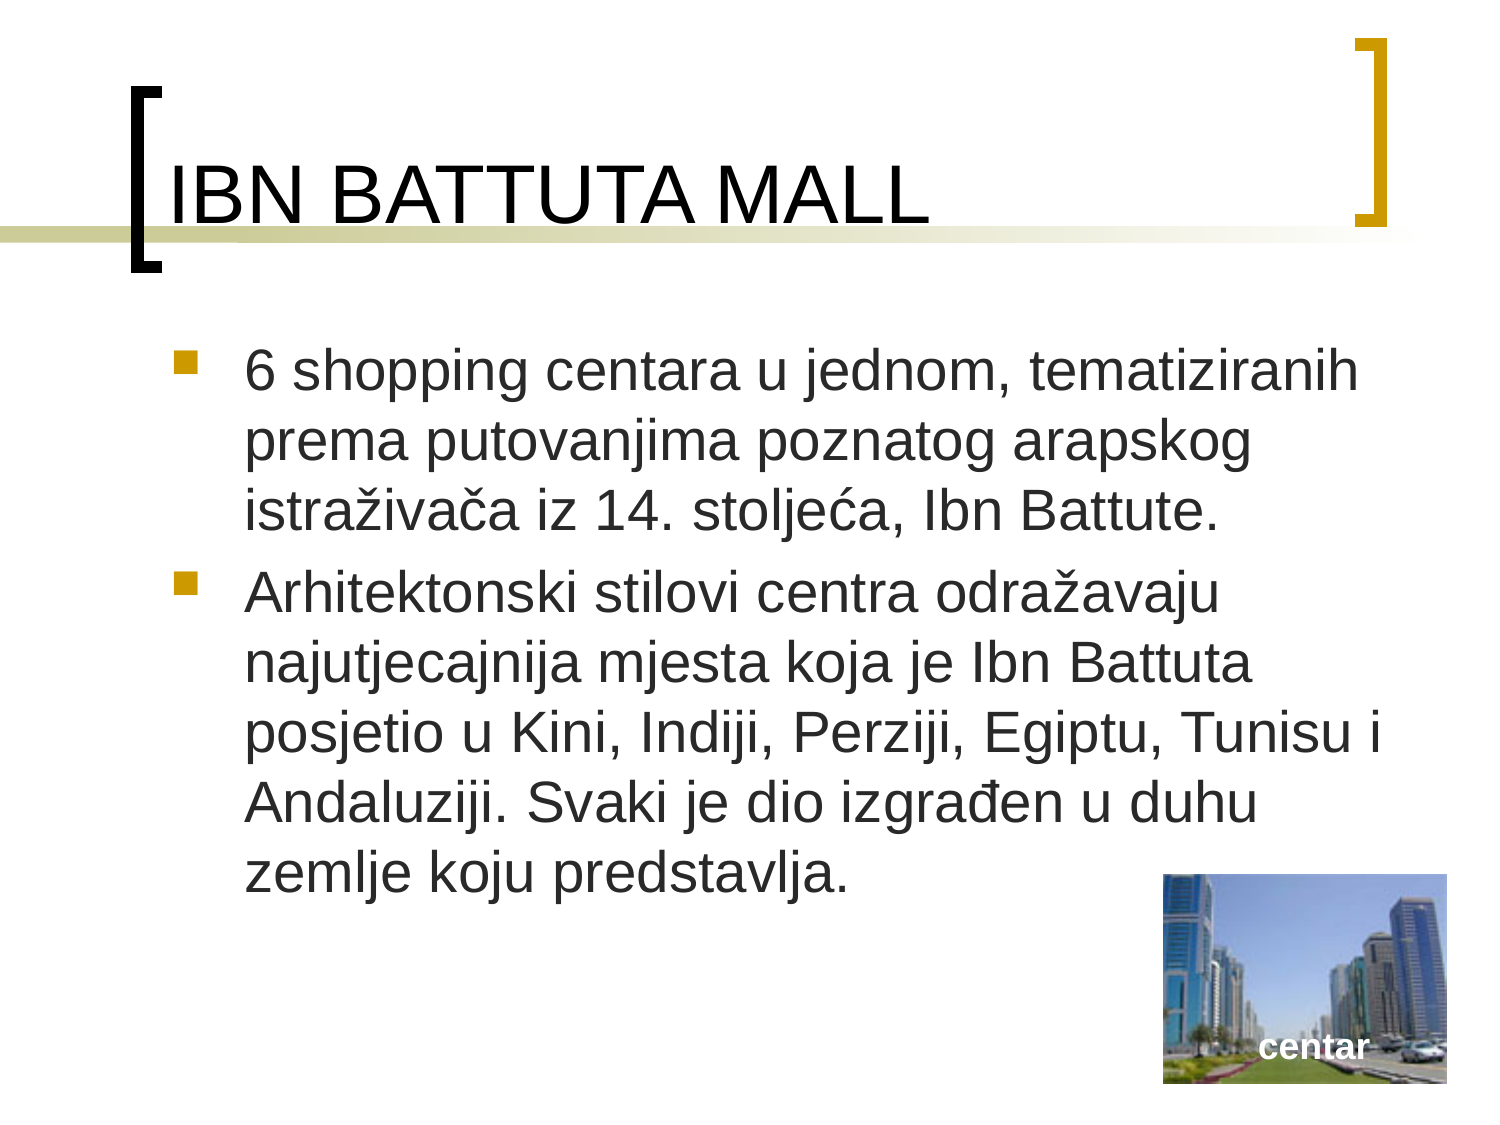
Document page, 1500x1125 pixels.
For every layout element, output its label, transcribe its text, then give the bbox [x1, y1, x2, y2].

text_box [1163, 874, 1448, 1085]
list 6 shopping centara u jednom, tematiziranih prema putovanjima poznatog arapskog istraživača iz 14. stoljeća, Ibn Battute. Arhitektonski stilovi centra odražavaju najutjecajnija mjesta koja je Ibn Battuta posjetio u Kini, Indiji, Perziji, Egiptu, Tunisu i Andaluziji. Svaki je dio izgrađen u duhu zemlje koju predstavlja. [155, 324, 1413, 1001]
title IBN BATTUTA MALL [152, 15, 1328, 248]
